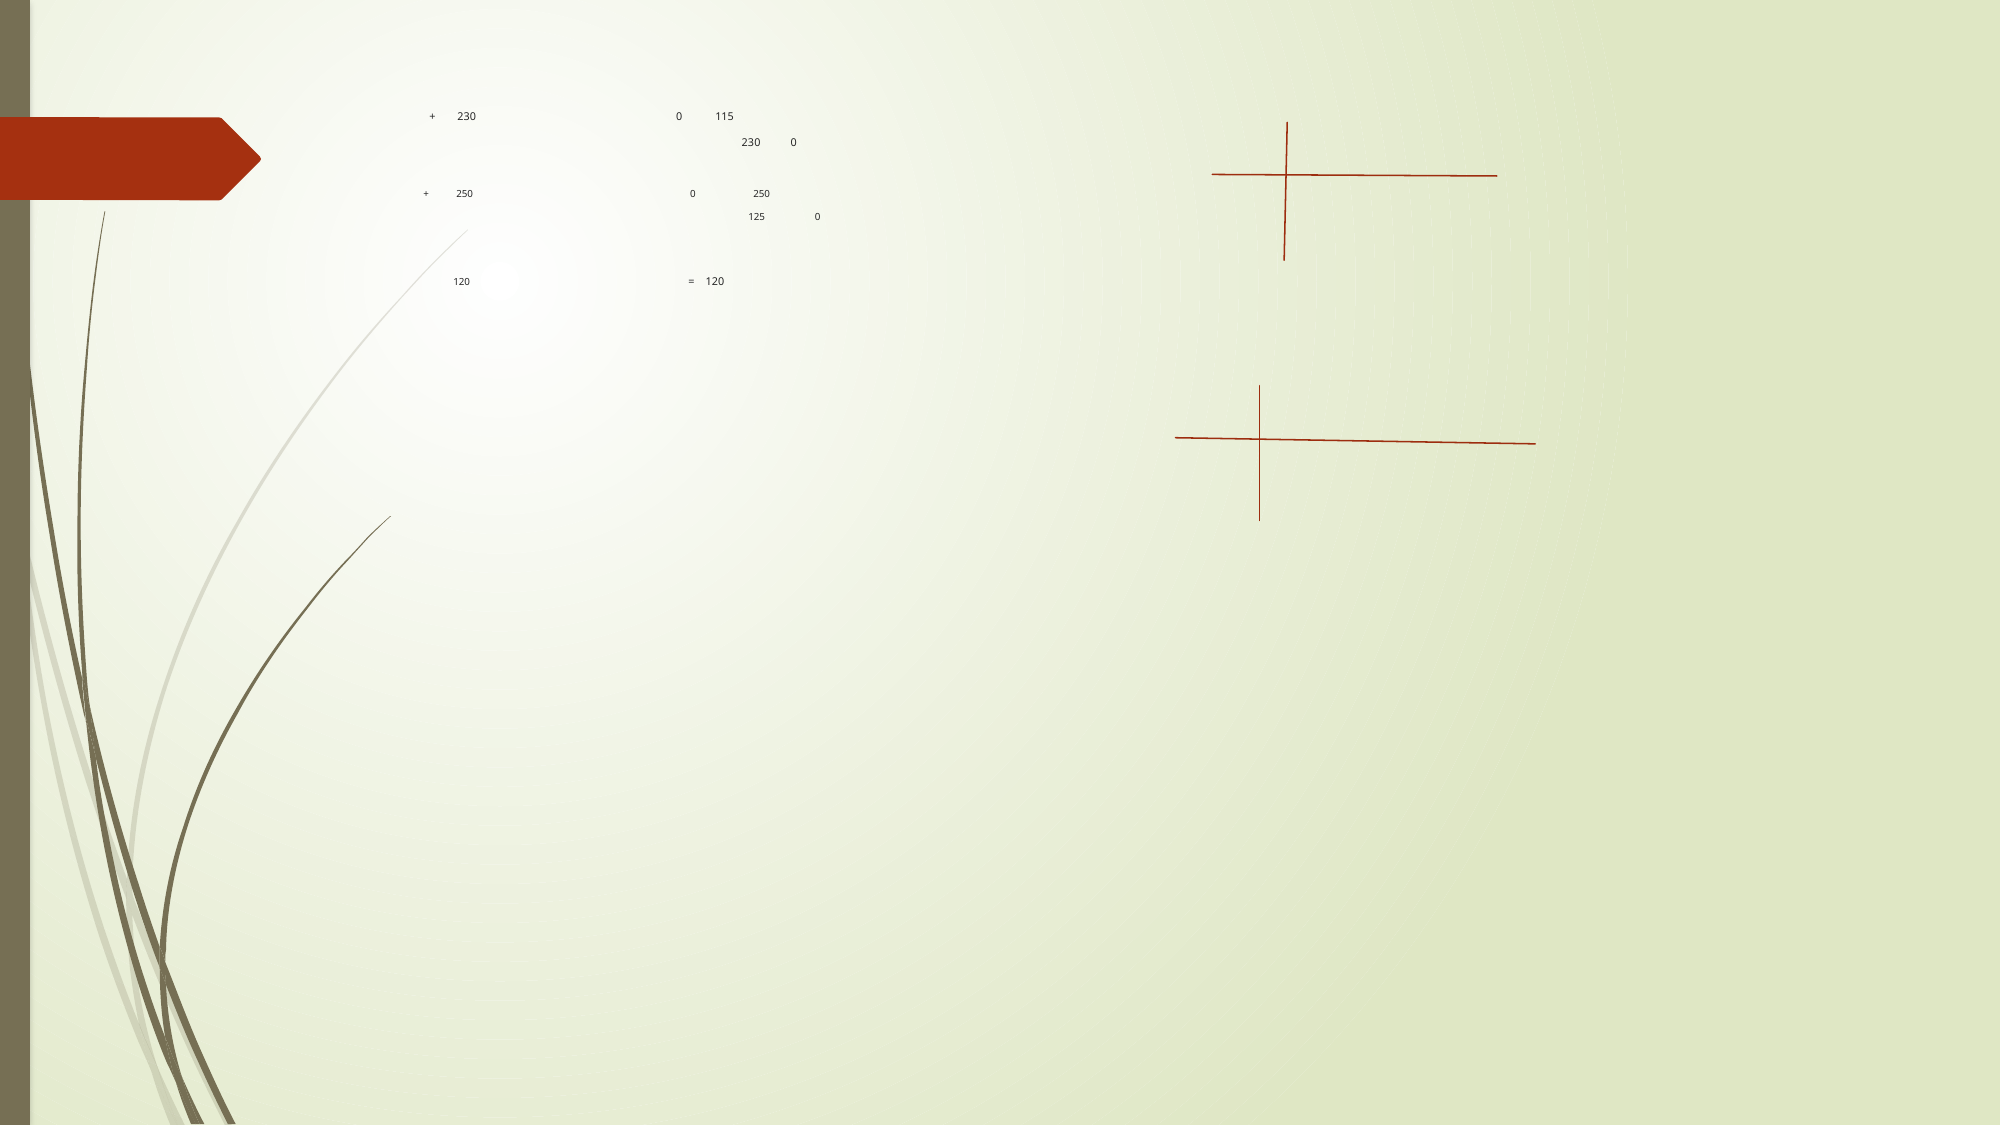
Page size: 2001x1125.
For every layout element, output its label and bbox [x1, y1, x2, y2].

list [403, 364, 1888, 985]
text_box [1283, 122, 1288, 261]
text_box [1263, 437, 1536, 445]
text_box [1175, 437, 1255, 445]
